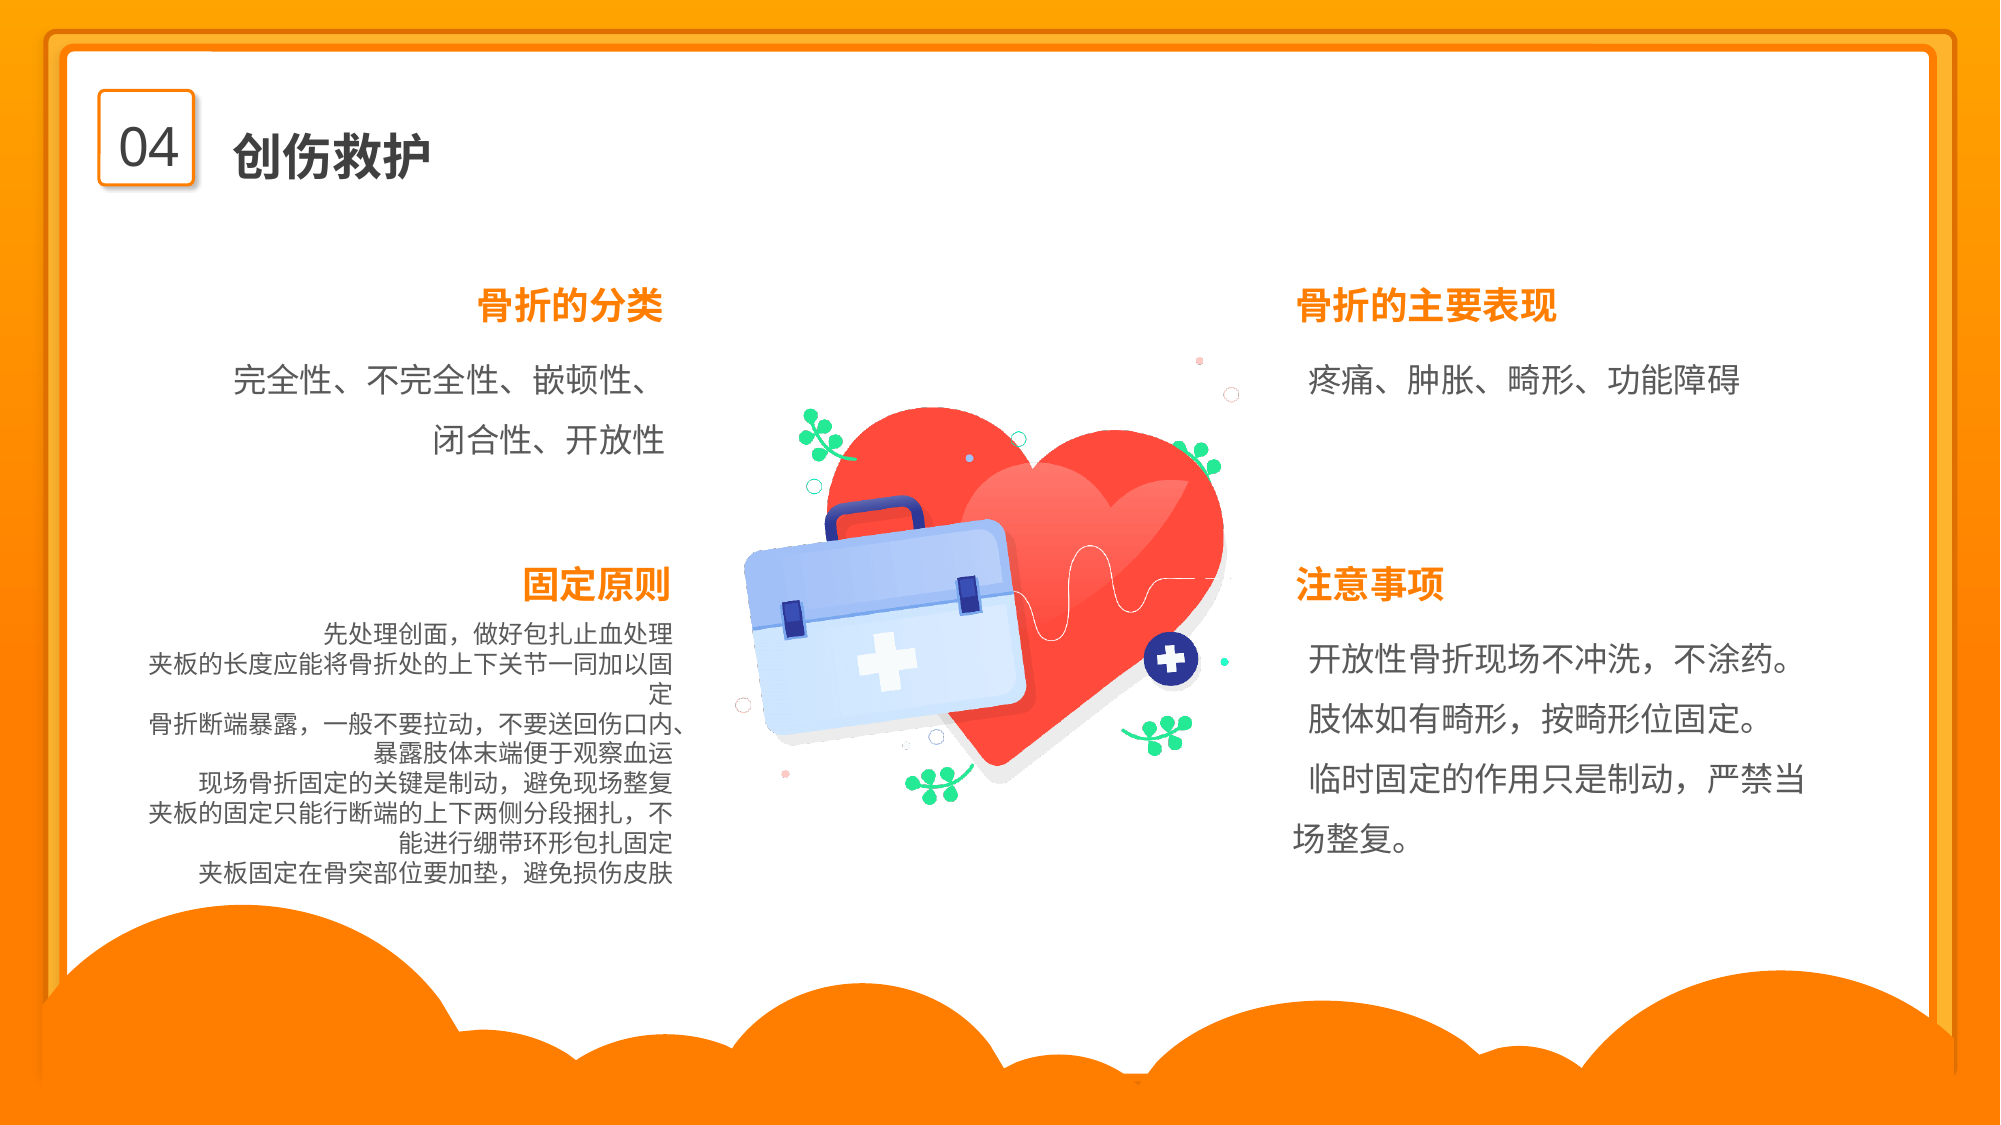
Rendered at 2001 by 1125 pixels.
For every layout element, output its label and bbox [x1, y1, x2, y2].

text_box [193, 283, 679, 516]
text_box [135, 562, 687, 891]
text_box [1280, 283, 1765, 395]
text_box [1280, 562, 1832, 854]
picture [686, 339, 1267, 832]
text_box [88, 90, 593, 187]
